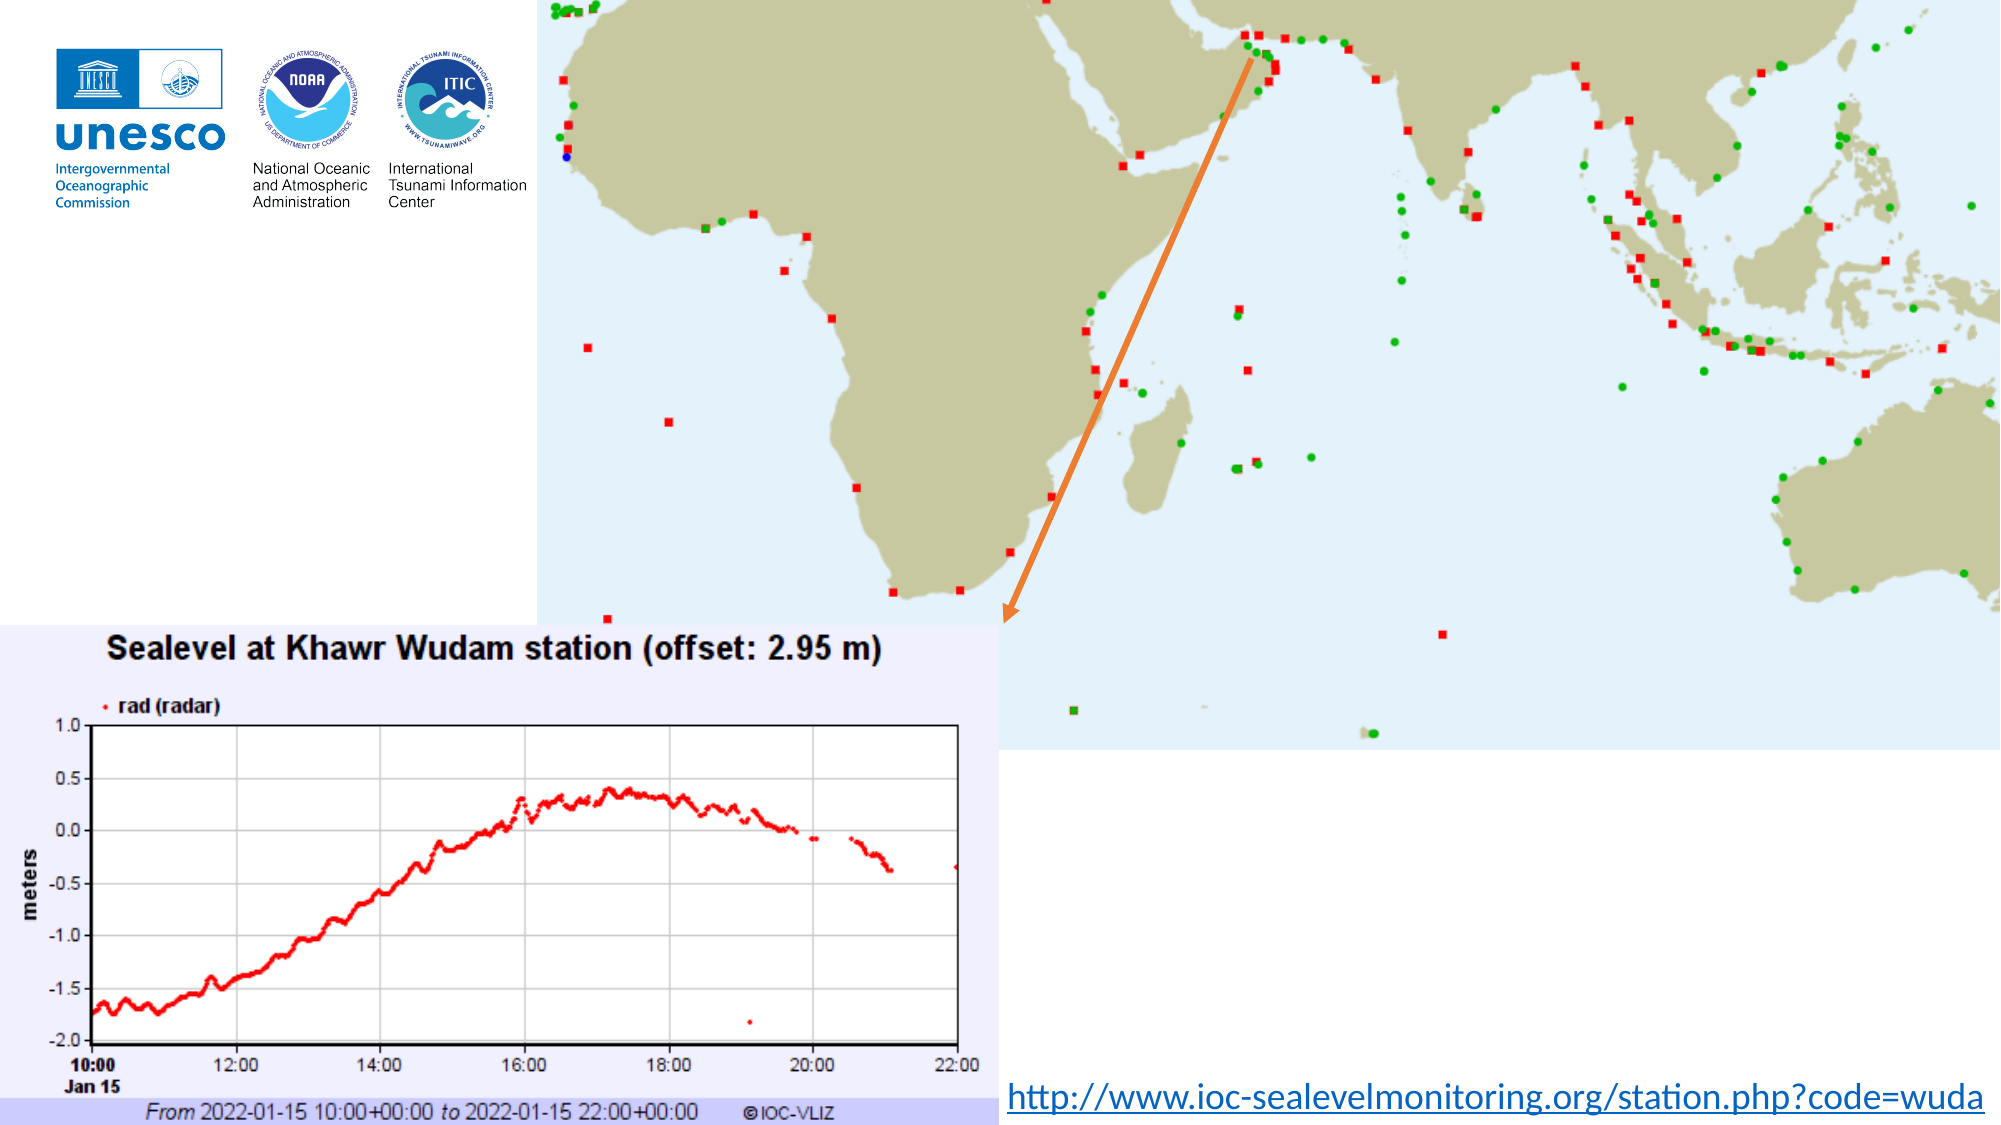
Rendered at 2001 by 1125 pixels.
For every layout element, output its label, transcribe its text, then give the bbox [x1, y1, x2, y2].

picture [43, 35, 527, 221]
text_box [1003, 58, 1252, 624]
picture [0, 0, 2000, 1125]
text_box http://www.ioc-sealevelmonitoring.org/station.php?code=wuda [999, 1064, 2000, 1125]
